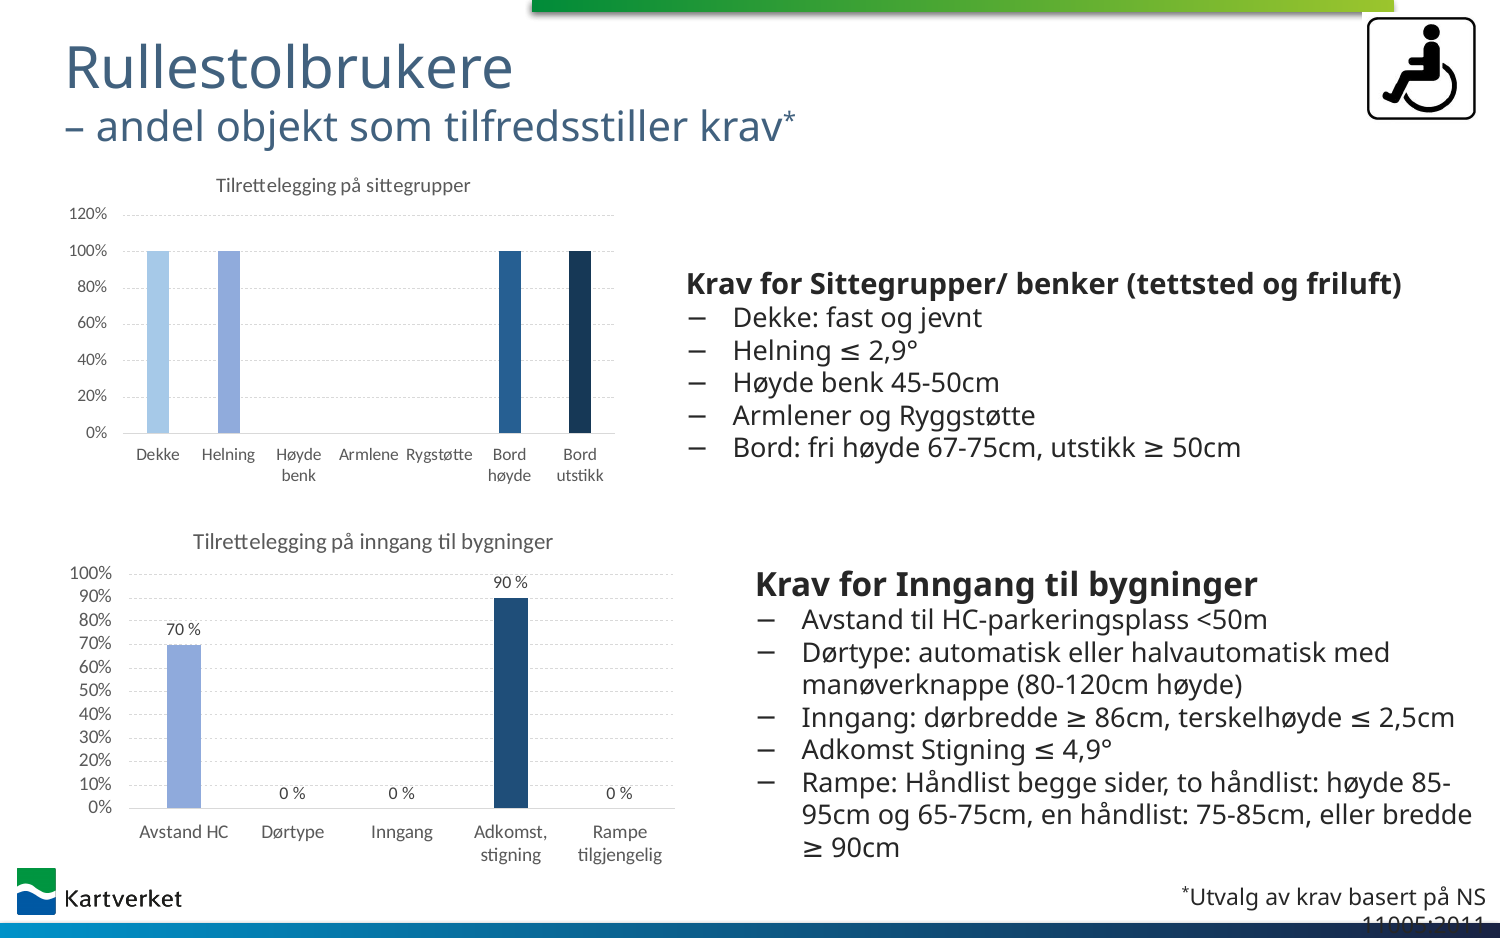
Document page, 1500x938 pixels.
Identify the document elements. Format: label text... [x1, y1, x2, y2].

picture [62, 166, 625, 492]
text_box Krav for Inngang til bygninger Avstand til HC-parkeringsplass <50m Dørtype: automatisk eller halvautomatisk med manøverknappe (80-120cm høyde) Inngang: dørbredde ≥ 86cm, terskelhøyde ≤ 2,5cm Adkomst Stigning ≤ 4,9° Rampe: Håndlist begge sider, to håndlist: høyde 85-95cm og 65-75cm, en håndlist: 75-85cm, eller bredde ≥ 90cm [740, 555, 1491, 870]
text_box Krav for Sittegrupper/ benker (tettsted og friluft) Dekke: fast og jevnt Helning ≤ 2,9° Høyde benk 45-50cm Armlener og Ryggstøtte Bord: fri høyde 67-75cm, utstikk ≥ 50cm [670, 258, 1418, 471]
text_box Rullestolbrukere – andel objekt som tilfredsstiller krav* [49, 25, 1431, 158]
picture [1362, 12, 1481, 126]
text_box *Utvalg av krav basert på NS 11005:2011 [1068, 873, 1500, 938]
picture [62, 520, 685, 874]
